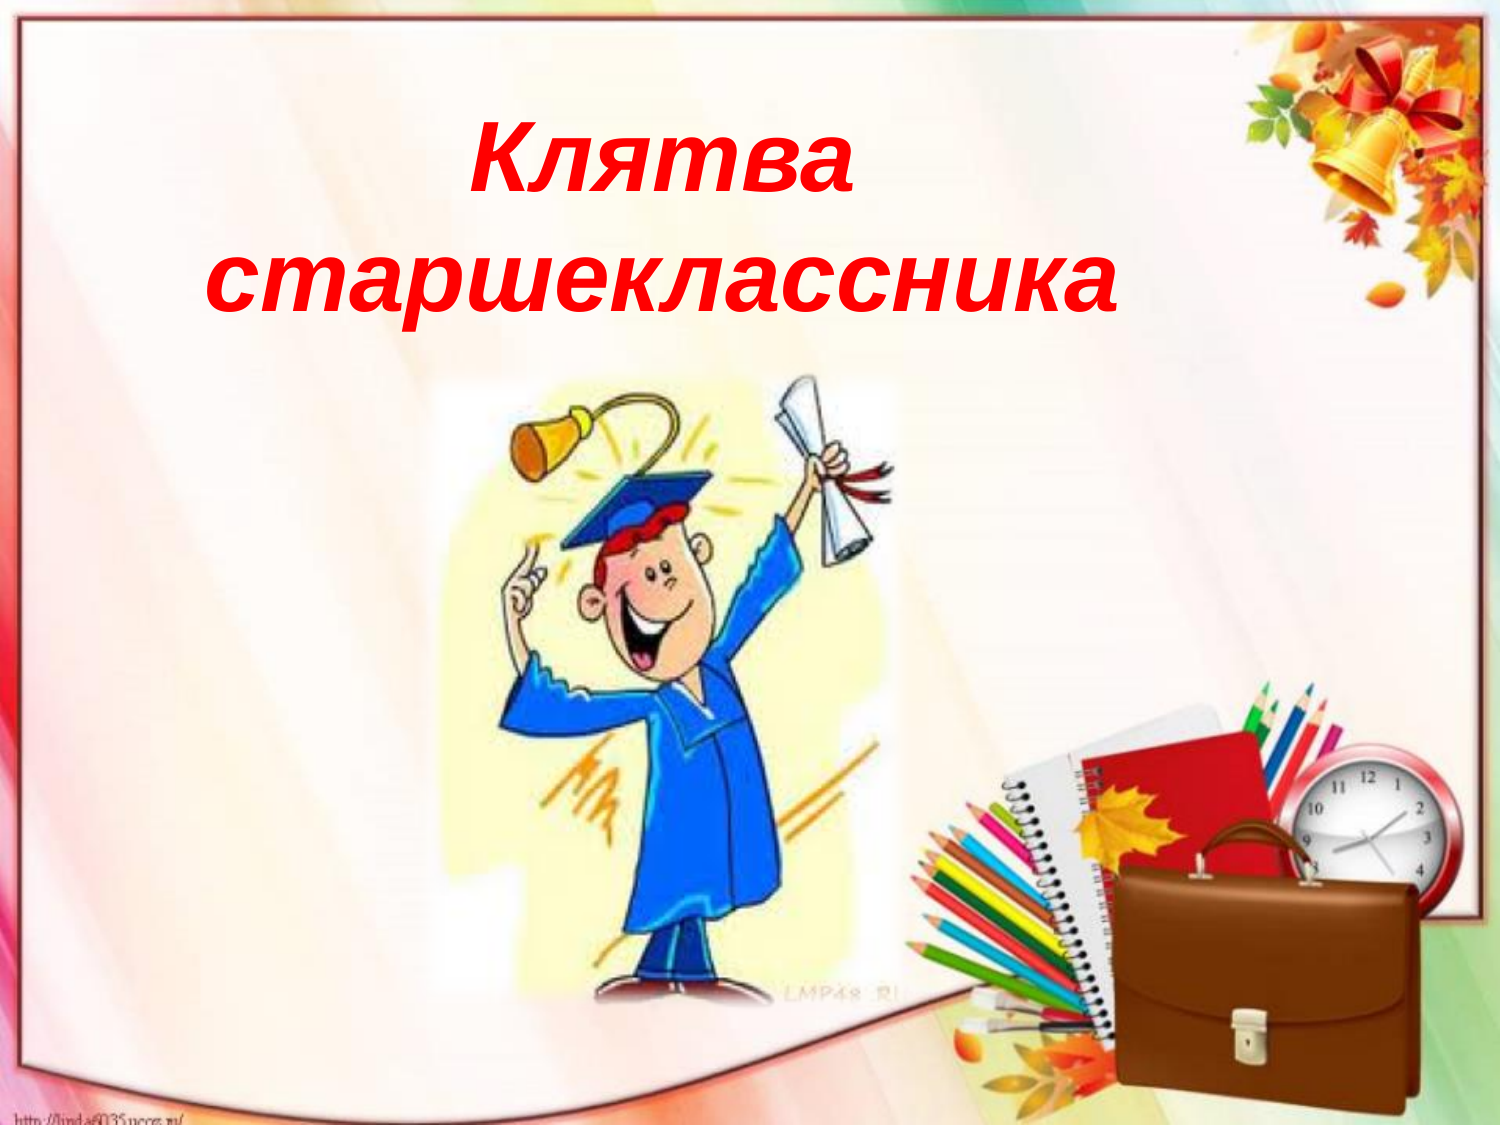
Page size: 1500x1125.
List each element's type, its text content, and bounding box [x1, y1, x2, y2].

text_box Клятва старшеклассника [62, 84, 1263, 339]
picture [0, 0, 1500, 1125]
